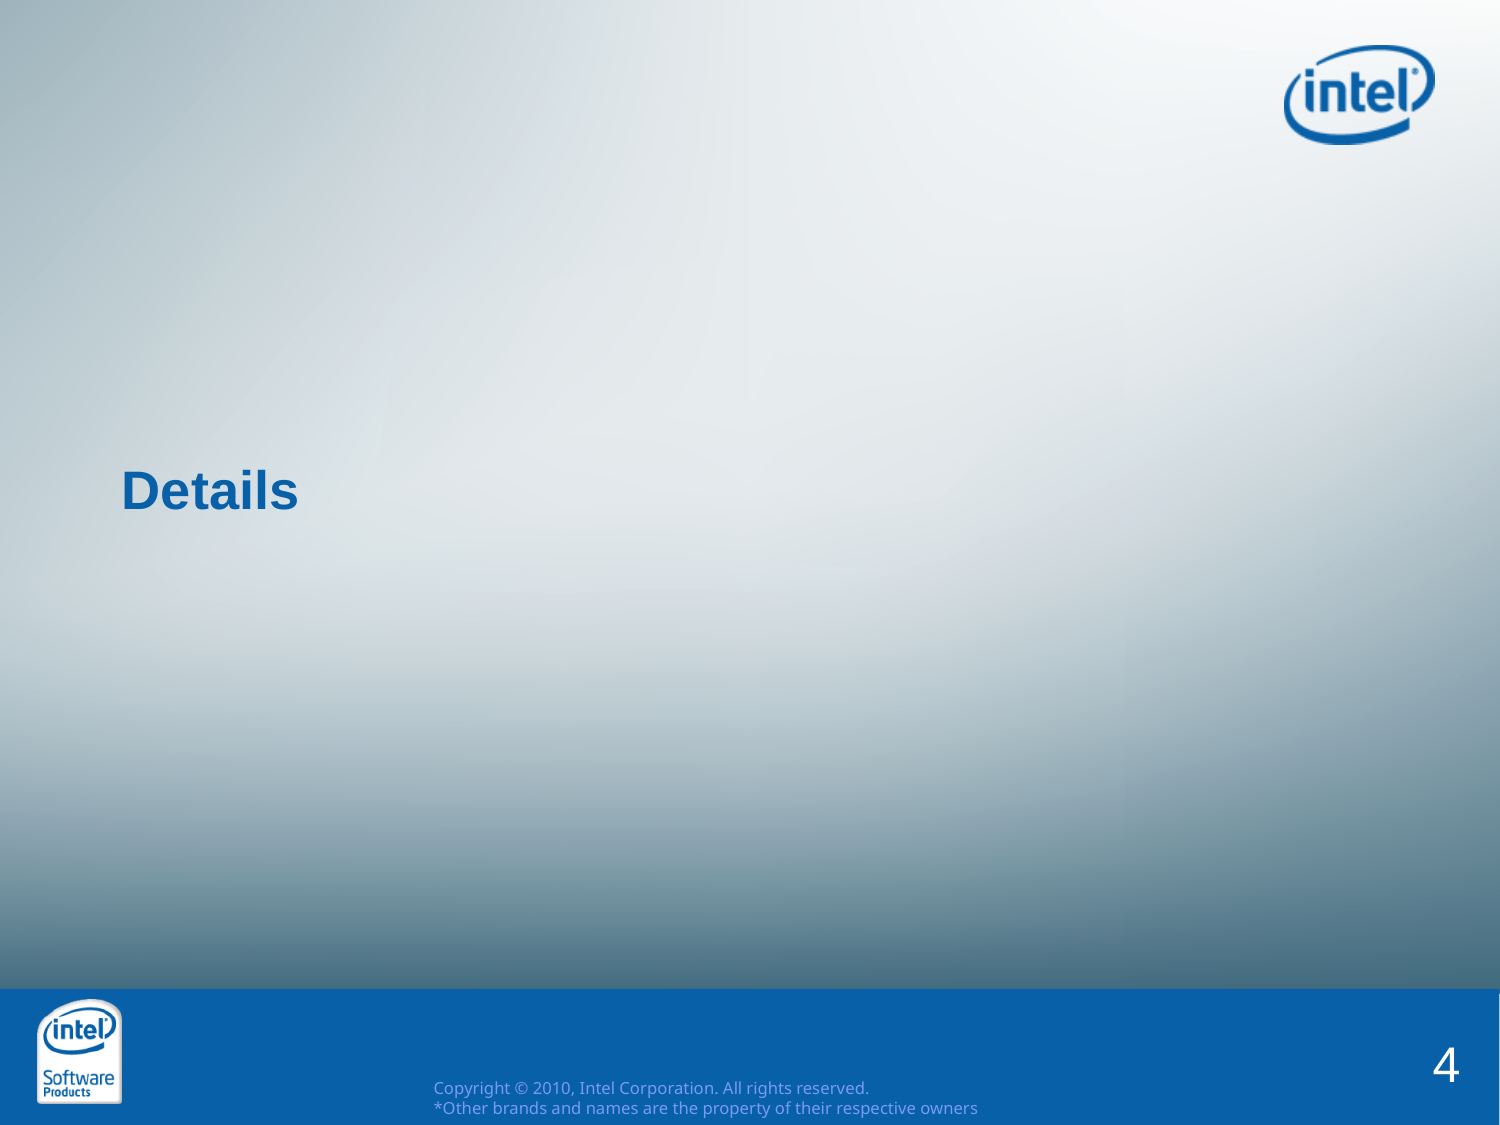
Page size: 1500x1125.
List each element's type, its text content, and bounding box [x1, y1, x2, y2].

picture [37, 999, 122, 1104]
title Details [121, 455, 1272, 602]
picture [0, 0, 1500, 988]
